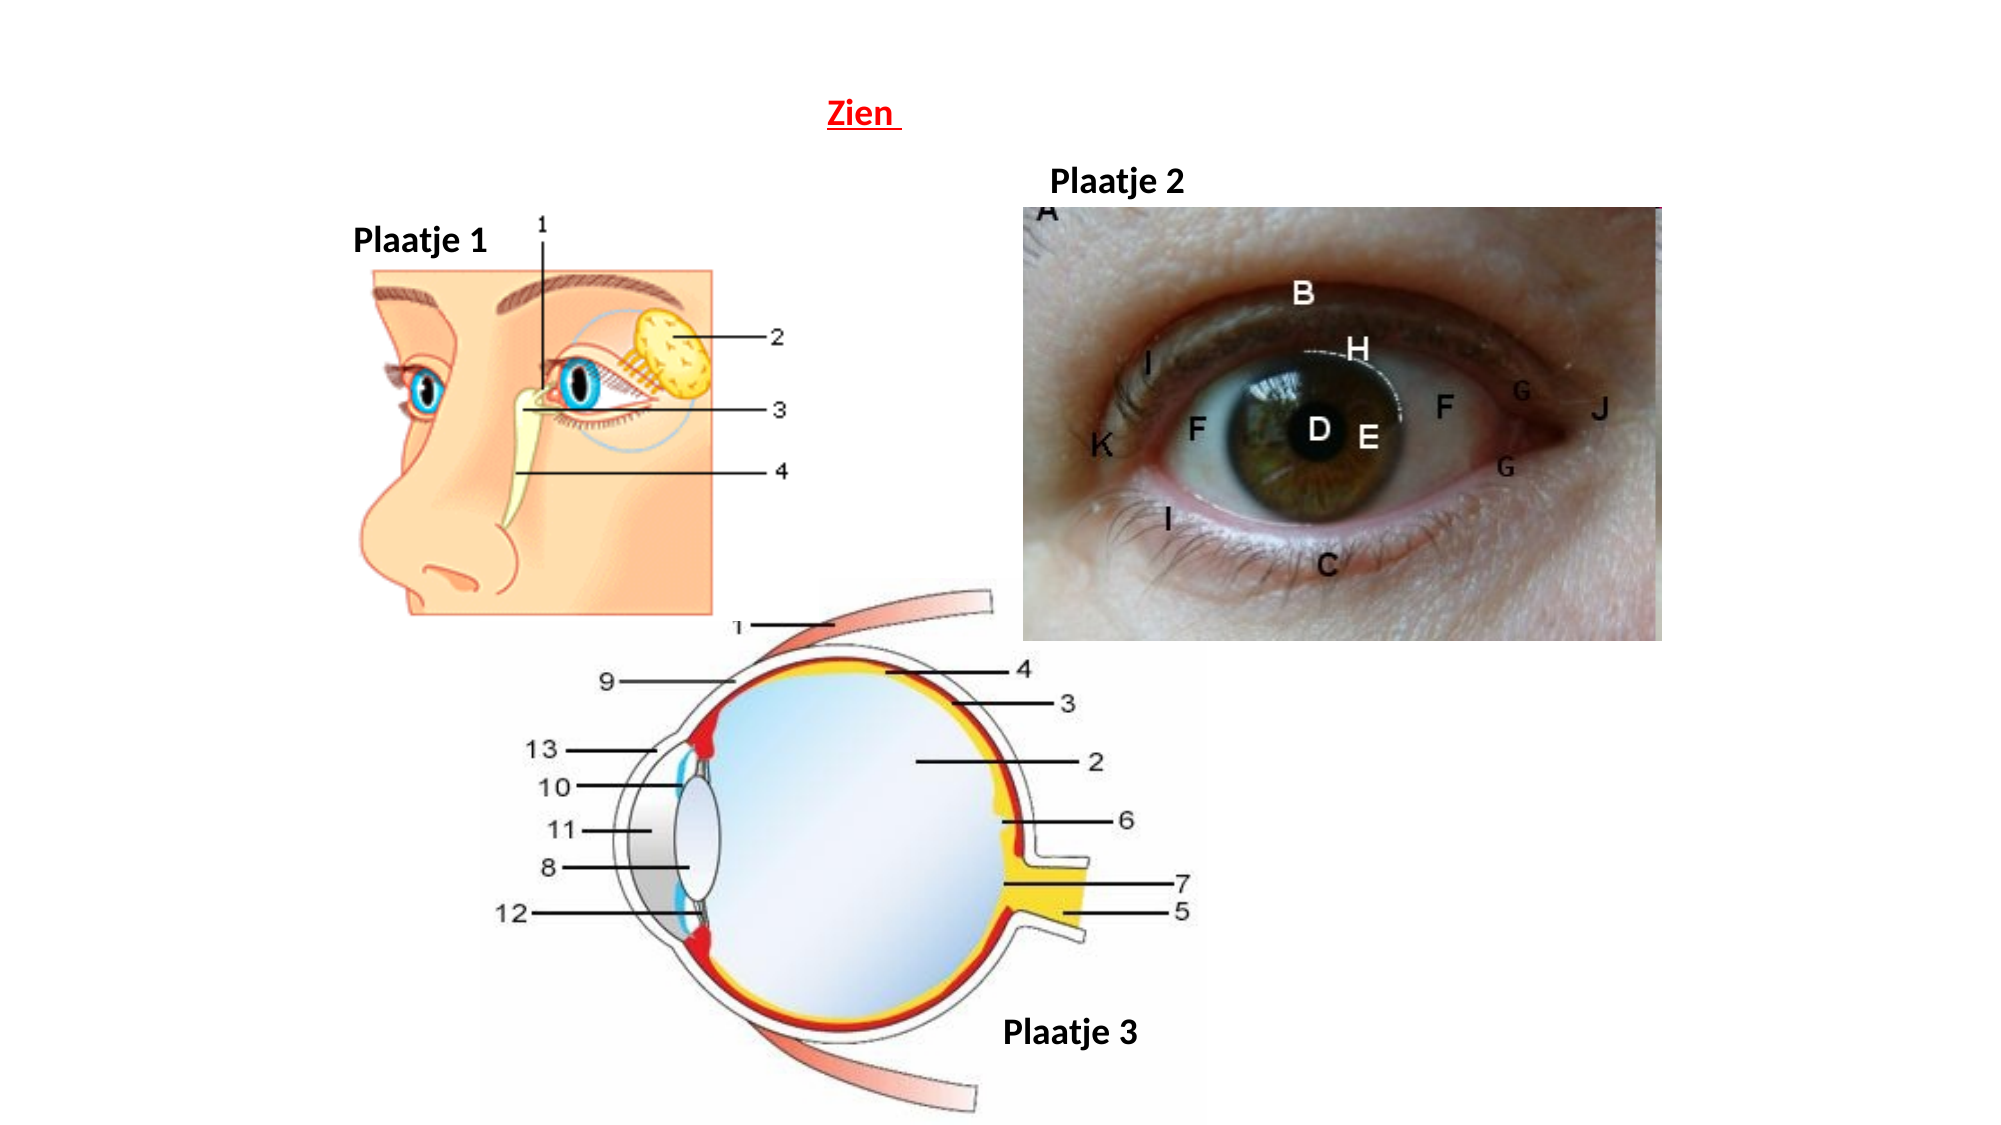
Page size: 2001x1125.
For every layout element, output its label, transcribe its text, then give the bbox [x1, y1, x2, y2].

text_box Zien [812, 35, 1633, 185]
text_box Plaatje 2 [1035, 148, 1225, 208]
text_box Plaatje 1 [338, 207, 528, 268]
picture [350, 207, 1662, 1125]
